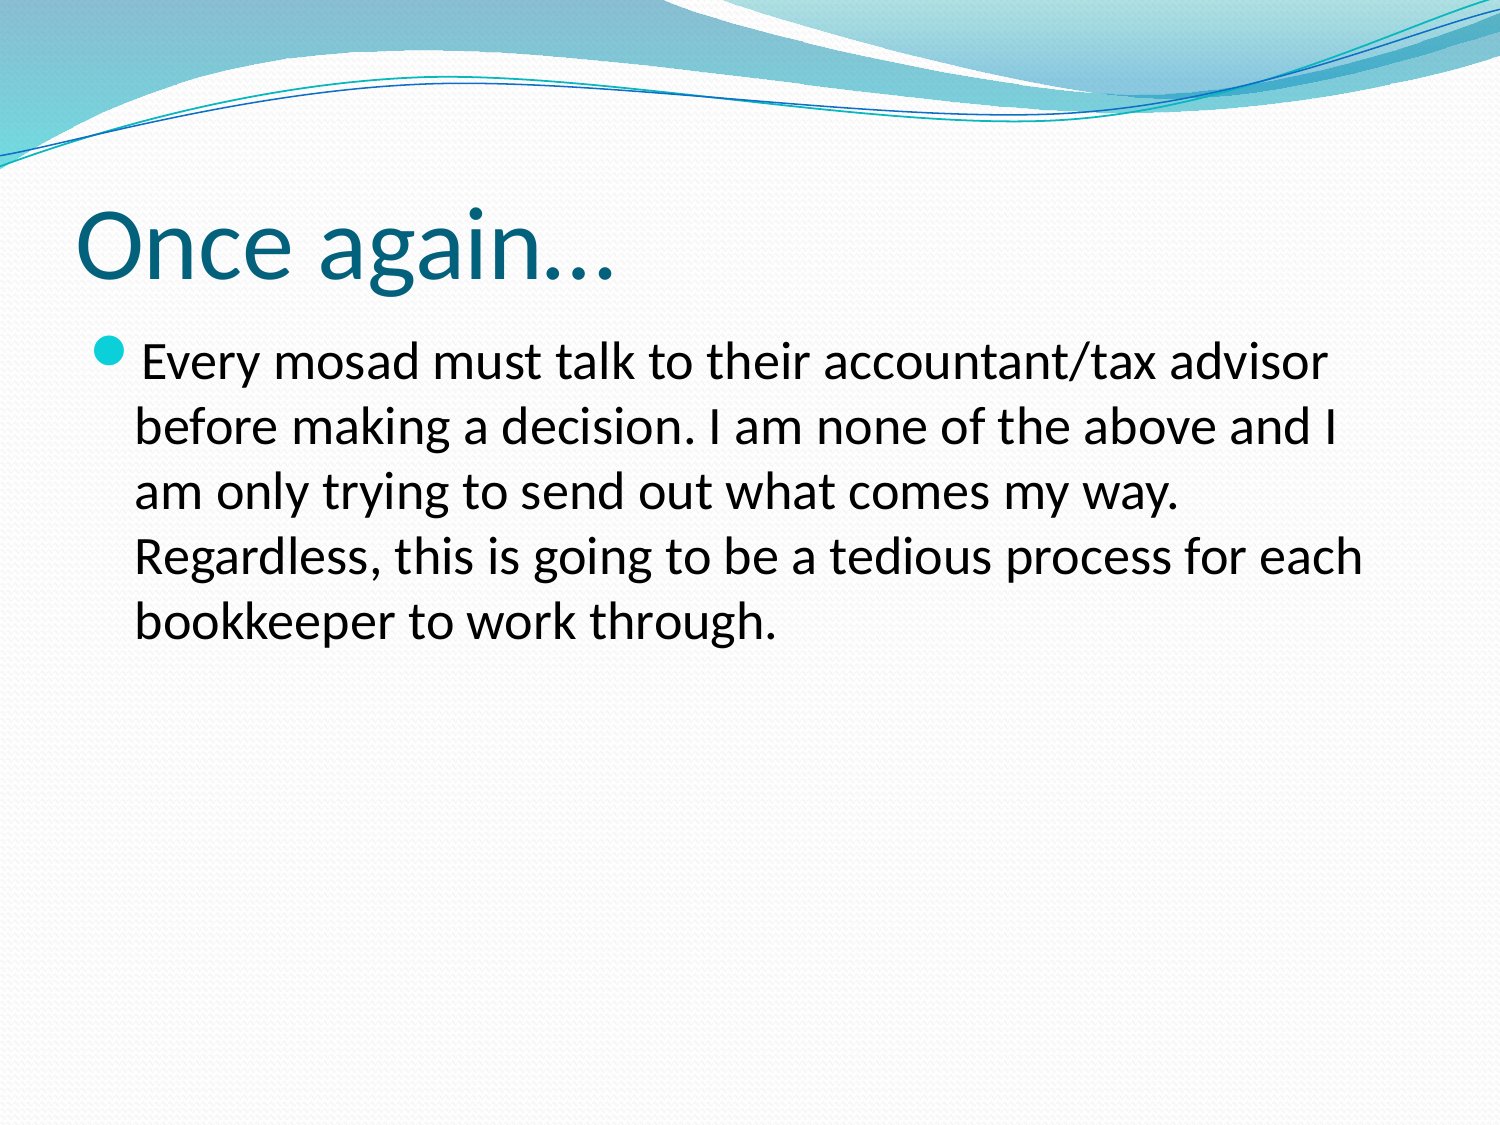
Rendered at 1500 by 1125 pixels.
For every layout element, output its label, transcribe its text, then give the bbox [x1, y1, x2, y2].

title Once again… [75, 112, 1425, 300]
list Every mosad must talk to their accountant/tax advisor before making a decision. I am none of the above and I am only trying to send out what comes my way. Regardless, this is going to be a tedious process for each bookkeeper to work through. [75, 317, 1425, 1038]
